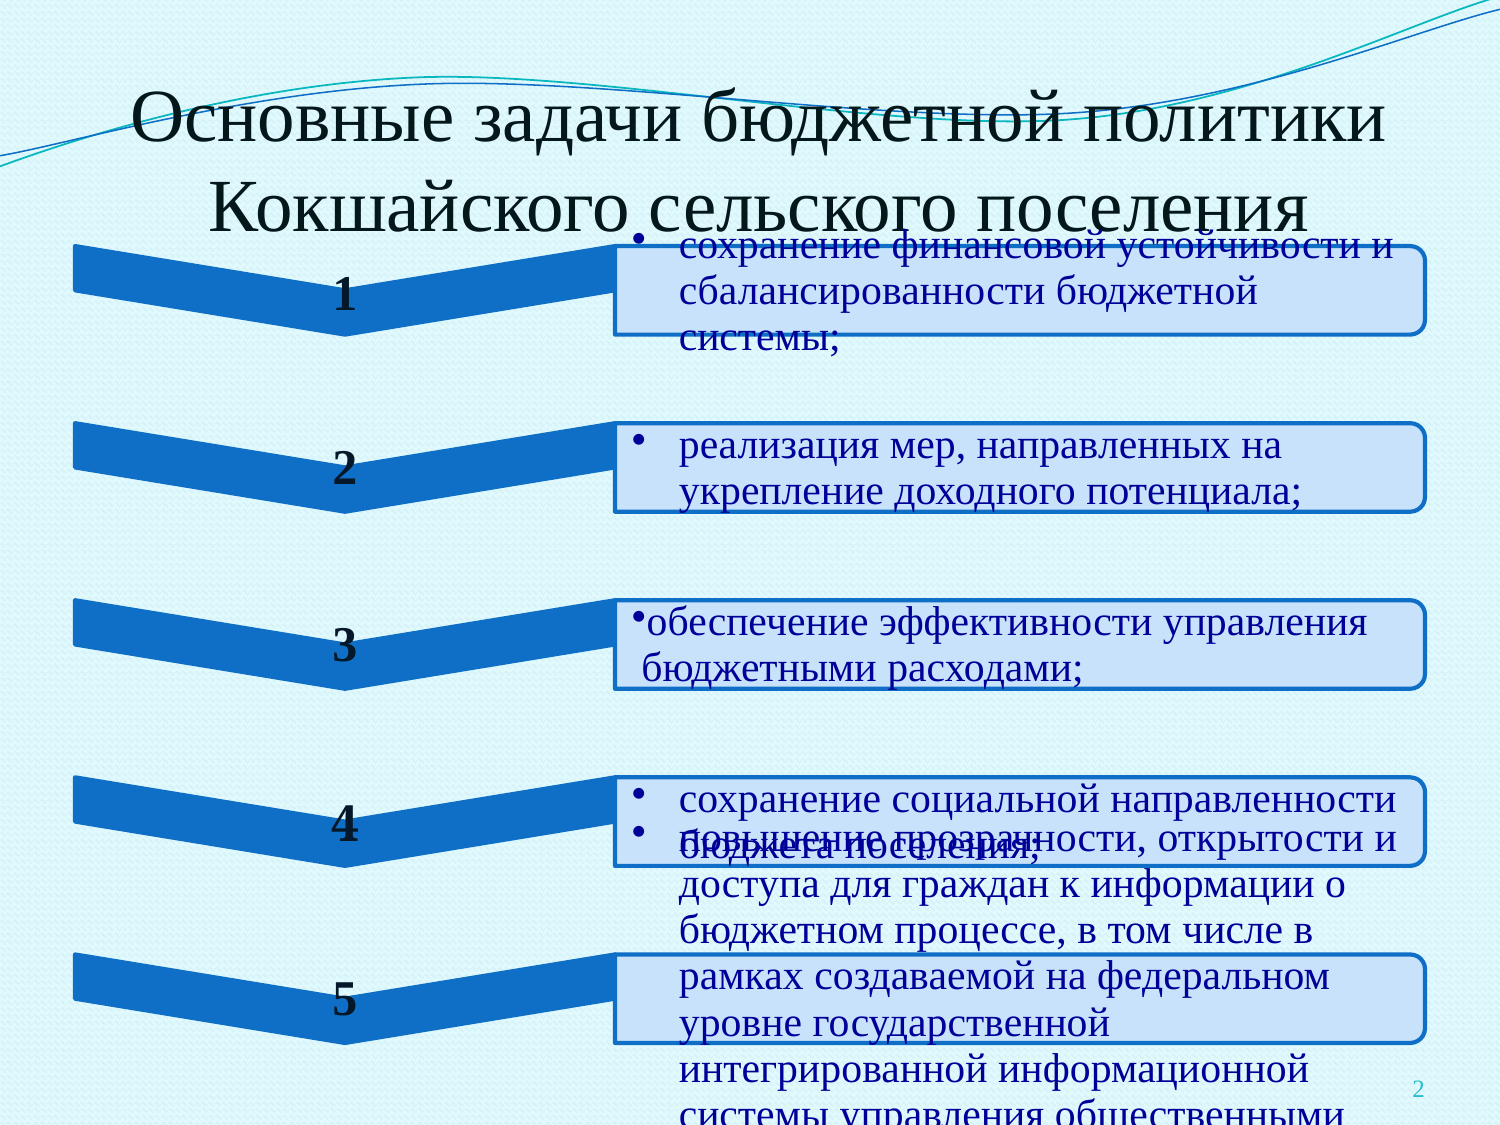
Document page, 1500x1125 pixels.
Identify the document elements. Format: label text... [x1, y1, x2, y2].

slide_number 2 [1299, 1055, 1425, 1103]
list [74, 245, 1426, 1044]
title Основные задачи бюджетной политики Кокшайского сельского поселения [70, 58, 1449, 247]
slide_number 11 [1299, 1051, 1425, 1056]
